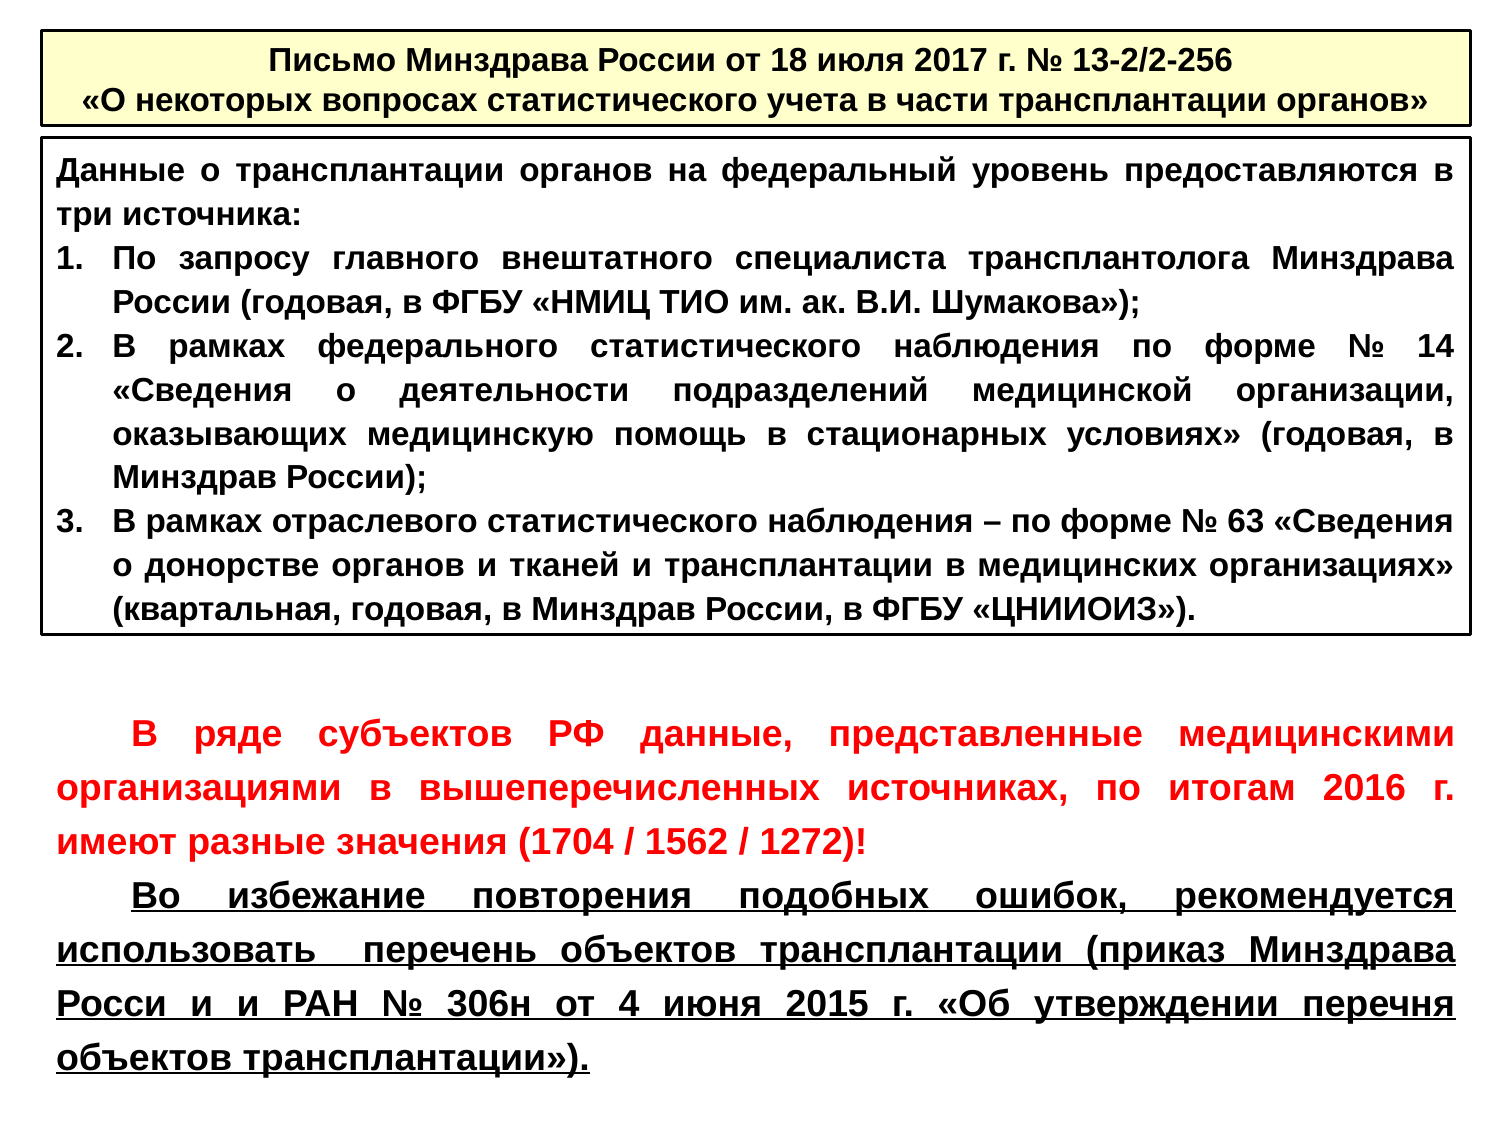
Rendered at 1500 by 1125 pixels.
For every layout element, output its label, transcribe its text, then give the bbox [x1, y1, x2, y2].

text_box Письмо Минздрава России от 18 июля 2017 г. № 13-2/2-256 «О некоторых вопросах статистического учета в части трансплантации органов» [41, 30, 1471, 126]
text_box Данные о трансплантации органов на федеральный уровень предоставляются в три источника: По запросу главного внештатного специалиста трансплантолога Минздрава России (годовая, в ФГБУ «НМИЦ ТИО им. ак. В.И. Шумакова»); В рамках федерального статистического наблюдения по форме № 14 «Сведения о деятельности подразделений медицинской организации, оказывающих медицинскую помощь в стационарных условиях» (годовая, в Минздрав России); В рамках отраслевого статистического наблюдения – по форме № 63 «Сведения о донорстве органов и тканей и трансплантации в медицинских организациях» (квартальная, годовая, в Минздрав России, в ФГБУ «ЦНИИОИЗ»). [41, 137, 1471, 635]
text_box В ряде субъектов РФ данные, представленные медицинскими организациями в вышеперечисленных источниках, по итогам 2016 г. имеют разные значения (1704 / 1562 / 1272)! Во избежание повторения подобных ошибок, рекомендуется использовать перечень объектов трансплантации (приказ Минздрава Росси и и РАН № 306н от 4 июня 2015 г. «Об утверждении перечня объектов трансплантации»). [41, 692, 1471, 1085]
